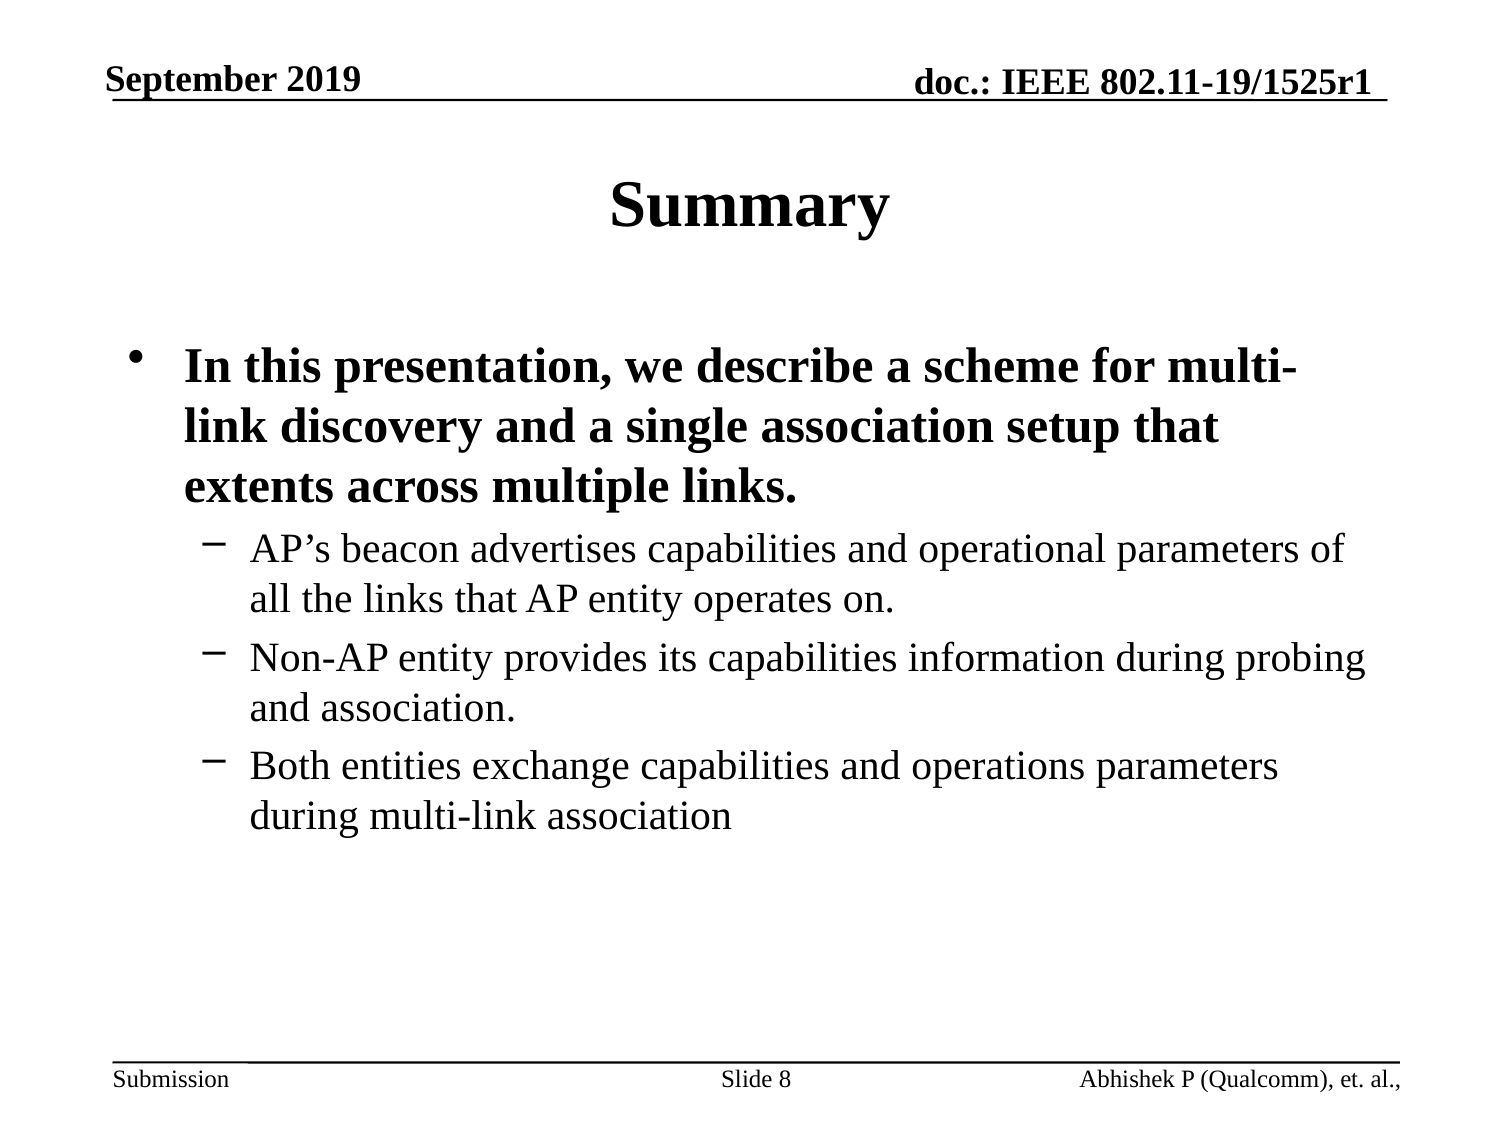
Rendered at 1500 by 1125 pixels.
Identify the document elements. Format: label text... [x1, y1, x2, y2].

slide_number Slide 8 [712, 1061, 801, 1093]
list In this presentation, we describe a scheme for multi-link discovery and a single association setup that extents across multiple links. AP’s beacon advertises capabilities and operational parameters of all the links that AP entity operates on. Non-AP entity provides its capabilities information during probing and association. Both entities exchange capabilities and operations parameters during multi-link association [112, 324, 1388, 1063]
title Summary [112, 112, 1388, 288]
footer Abhishek P (Qualcomm), et. al., [949, 1061, 1402, 1093]
